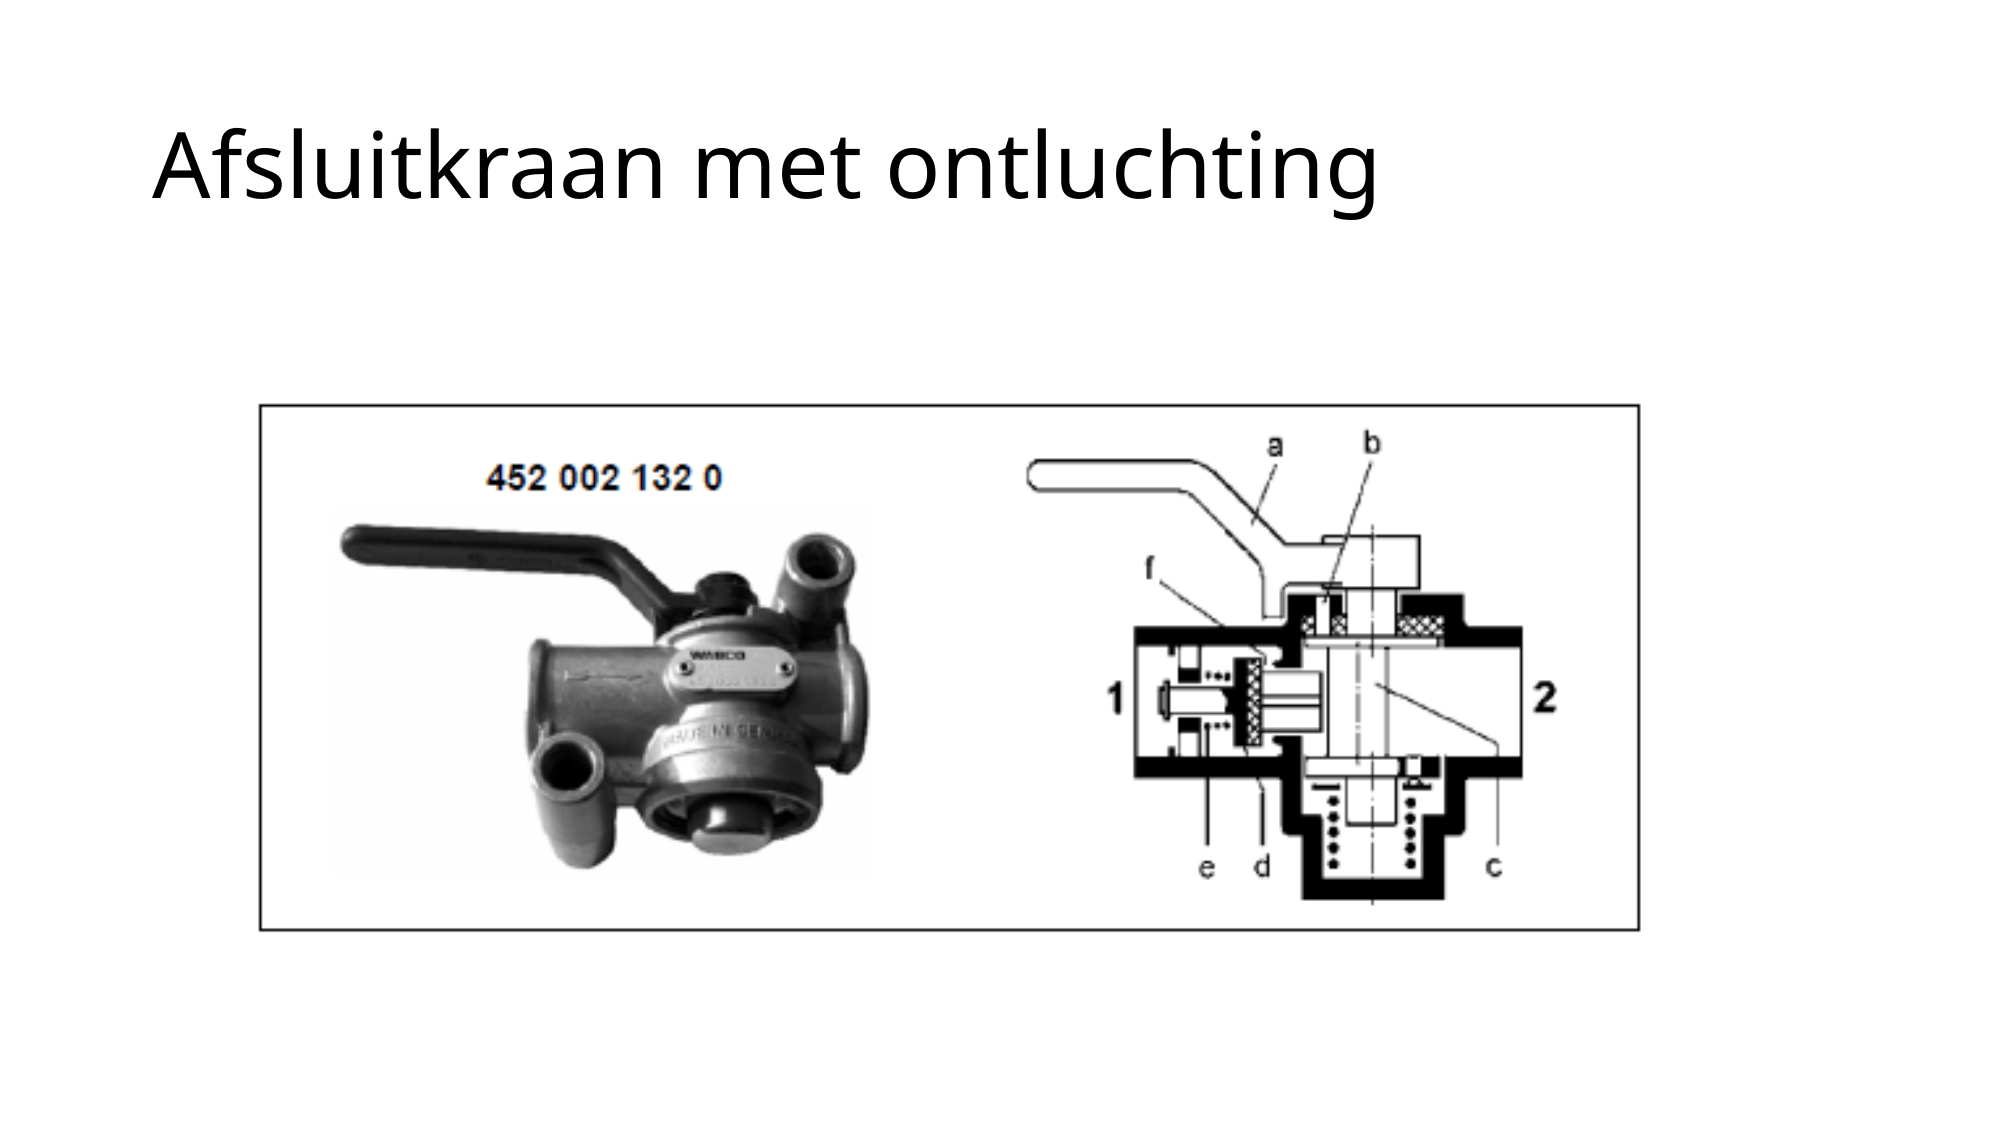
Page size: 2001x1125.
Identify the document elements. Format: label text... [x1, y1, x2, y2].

title Afsluitkraan met ontluchting [137, 59, 1863, 278]
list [252, 391, 1667, 953]
